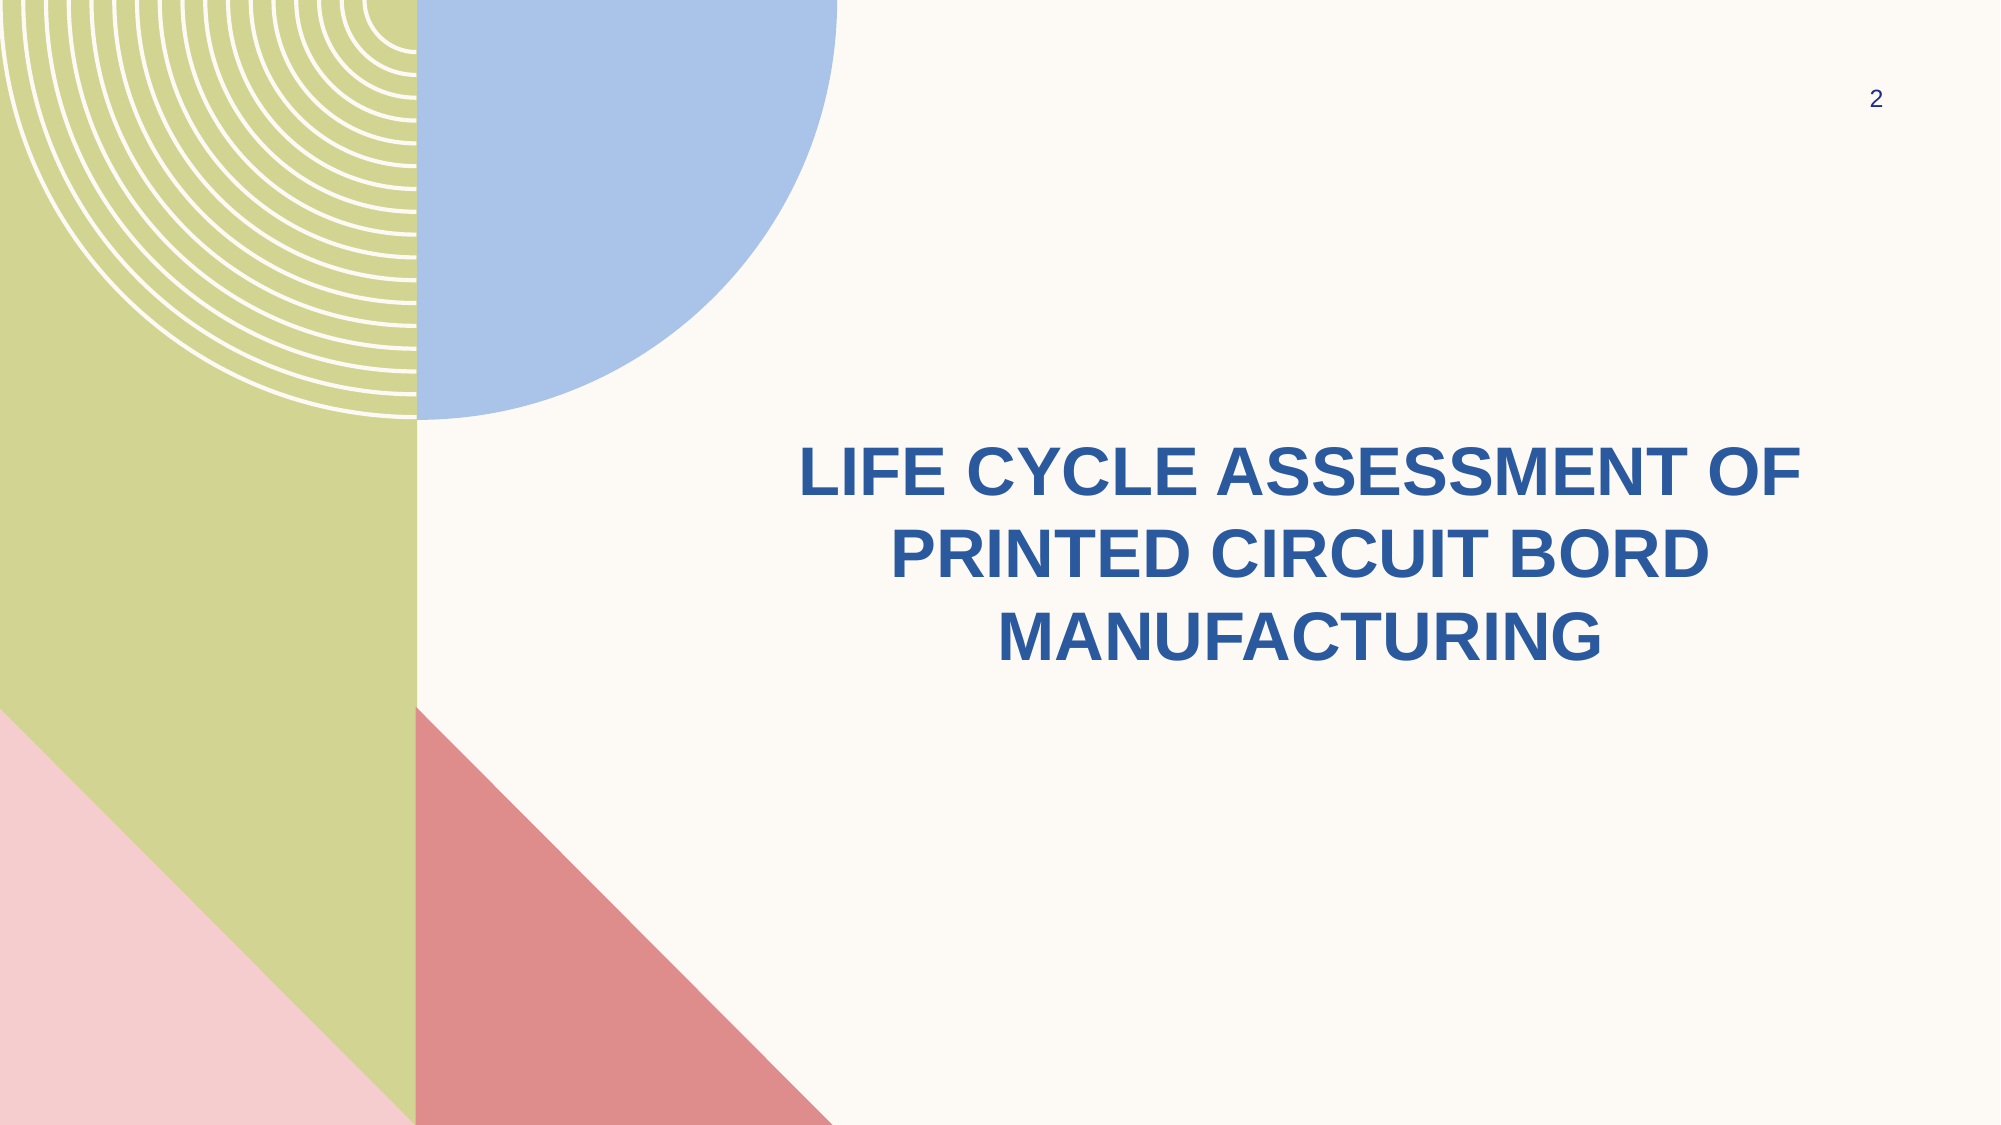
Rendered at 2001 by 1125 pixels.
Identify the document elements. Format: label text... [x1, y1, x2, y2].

slide_number 2 [1795, 75, 1958, 120]
title LIFE CYCLE ASSESSMENT OF PRINTED CIRCUIT BORD MANUFACTURING [726, 426, 1877, 694]
